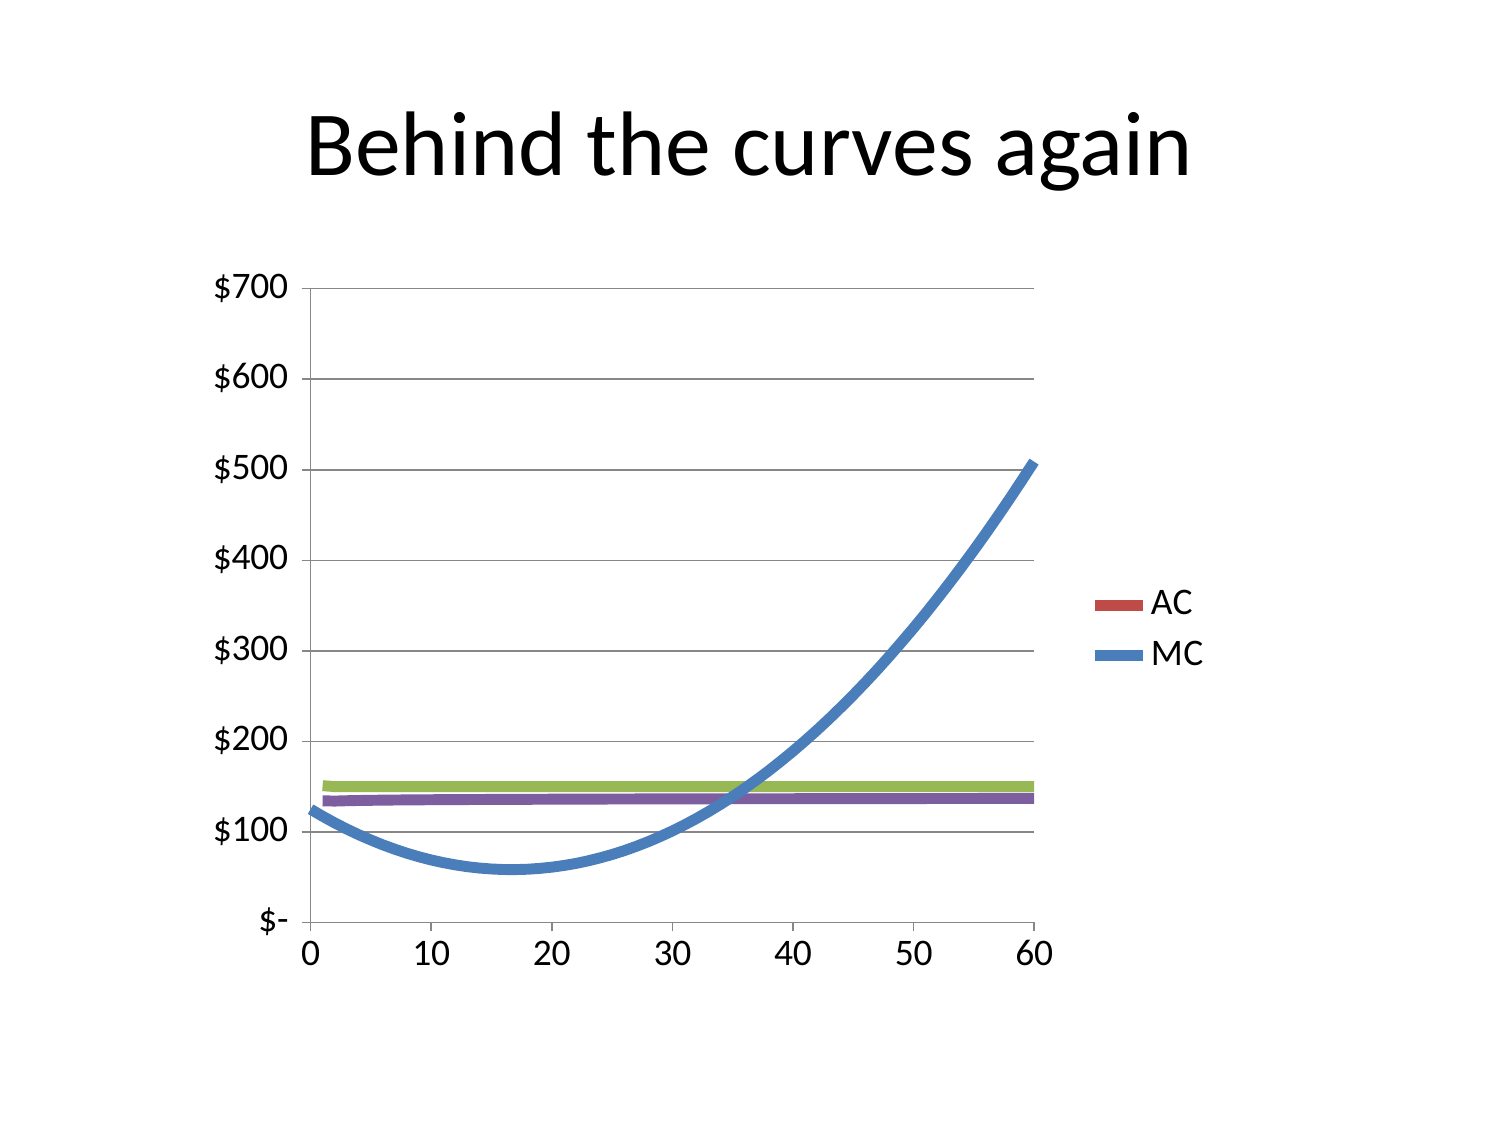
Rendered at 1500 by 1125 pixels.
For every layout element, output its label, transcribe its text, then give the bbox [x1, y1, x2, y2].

chart [182, 255, 1292, 990]
title Behind the curves again [75, 45, 1425, 233]
